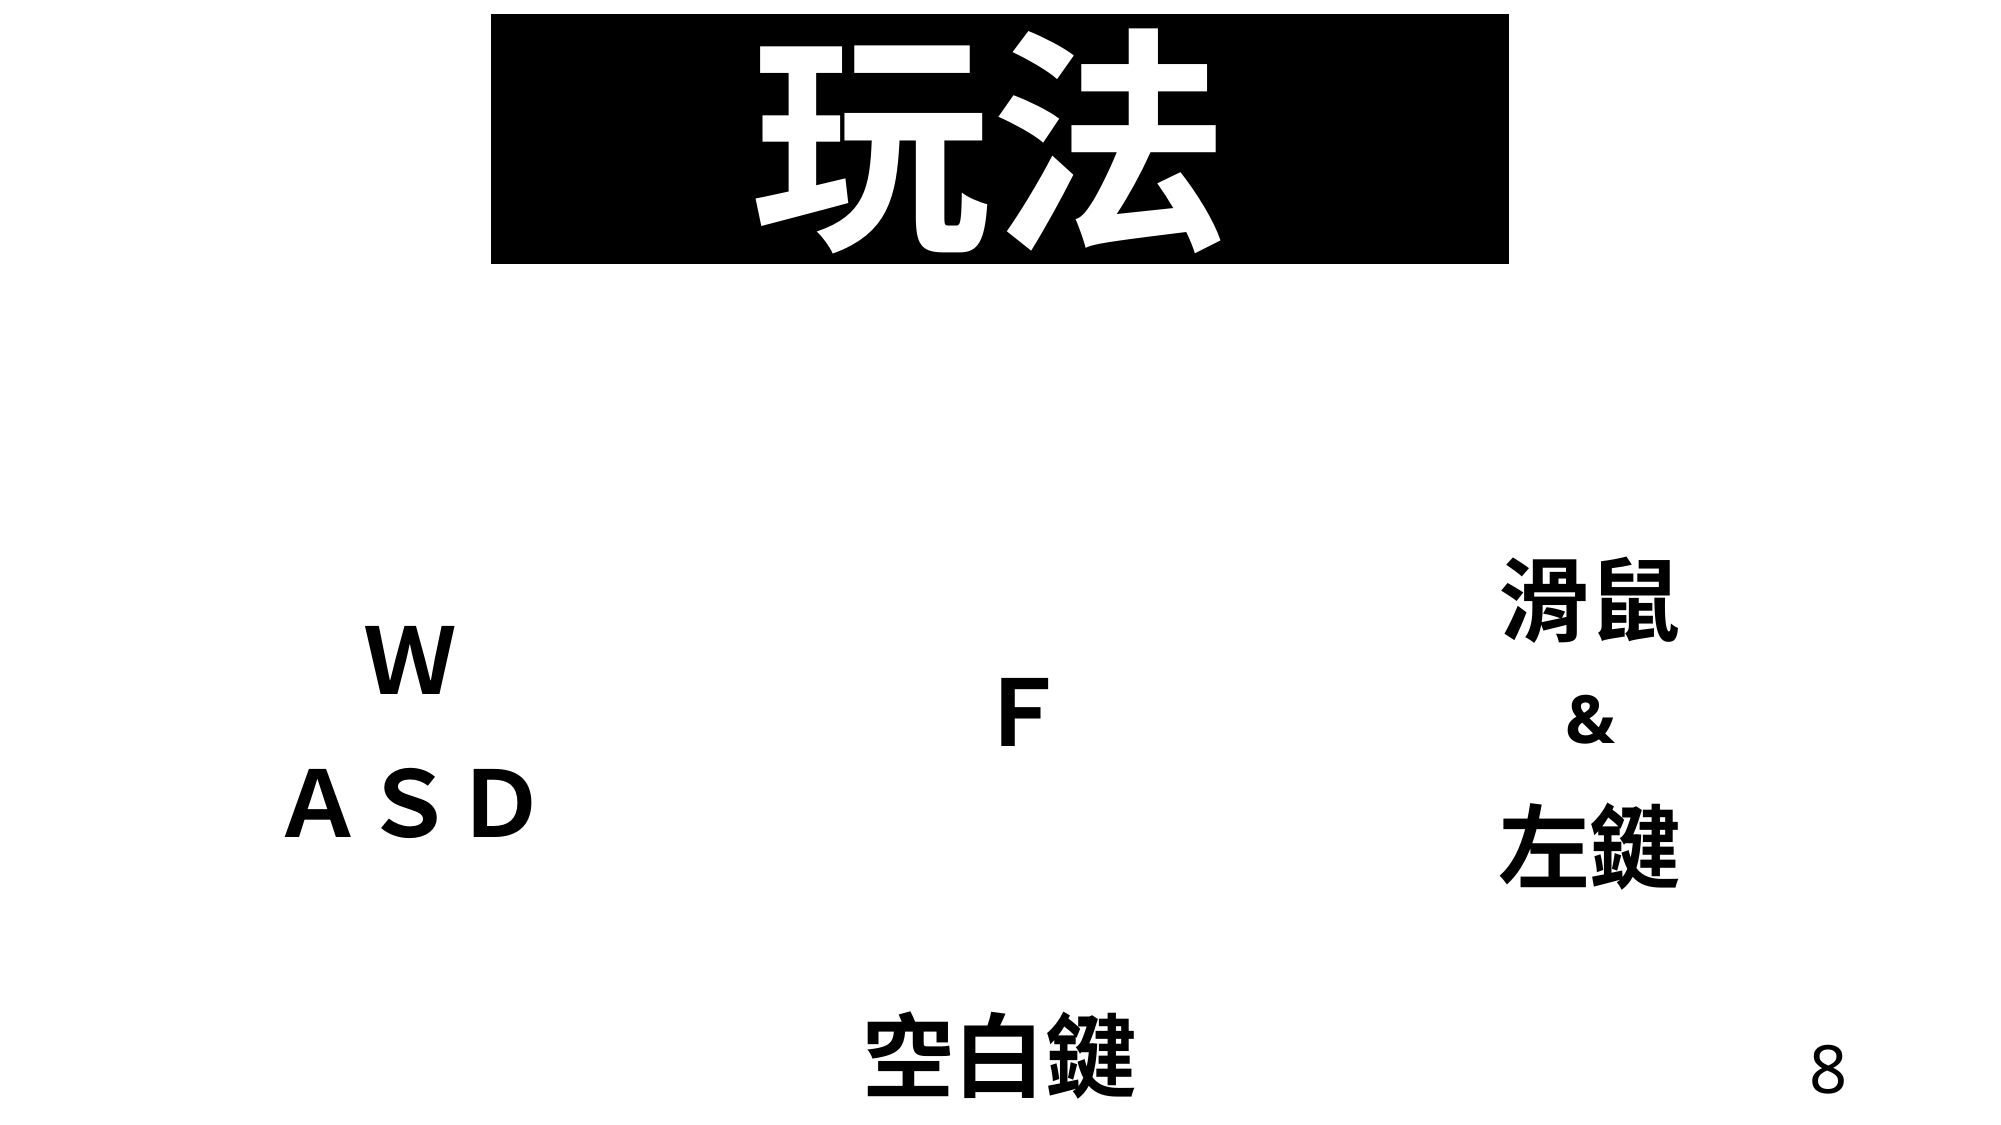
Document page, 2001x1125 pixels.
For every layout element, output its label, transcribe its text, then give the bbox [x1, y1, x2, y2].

text_box 滑鼠 & 左鍵 [1424, 502, 1755, 908]
slide_number 8 [1412, 1042, 1863, 1103]
text_box [1252, 14, 1509, 264]
text_box 空白鍵 [834, 958, 1165, 1117]
text_box Ｗ ＡＳＤ [245, 562, 575, 863]
text_box 玩法 [730, 0, 1252, 289]
text_box Ｆ [857, 614, 1188, 773]
text_box [491, 14, 730, 264]
